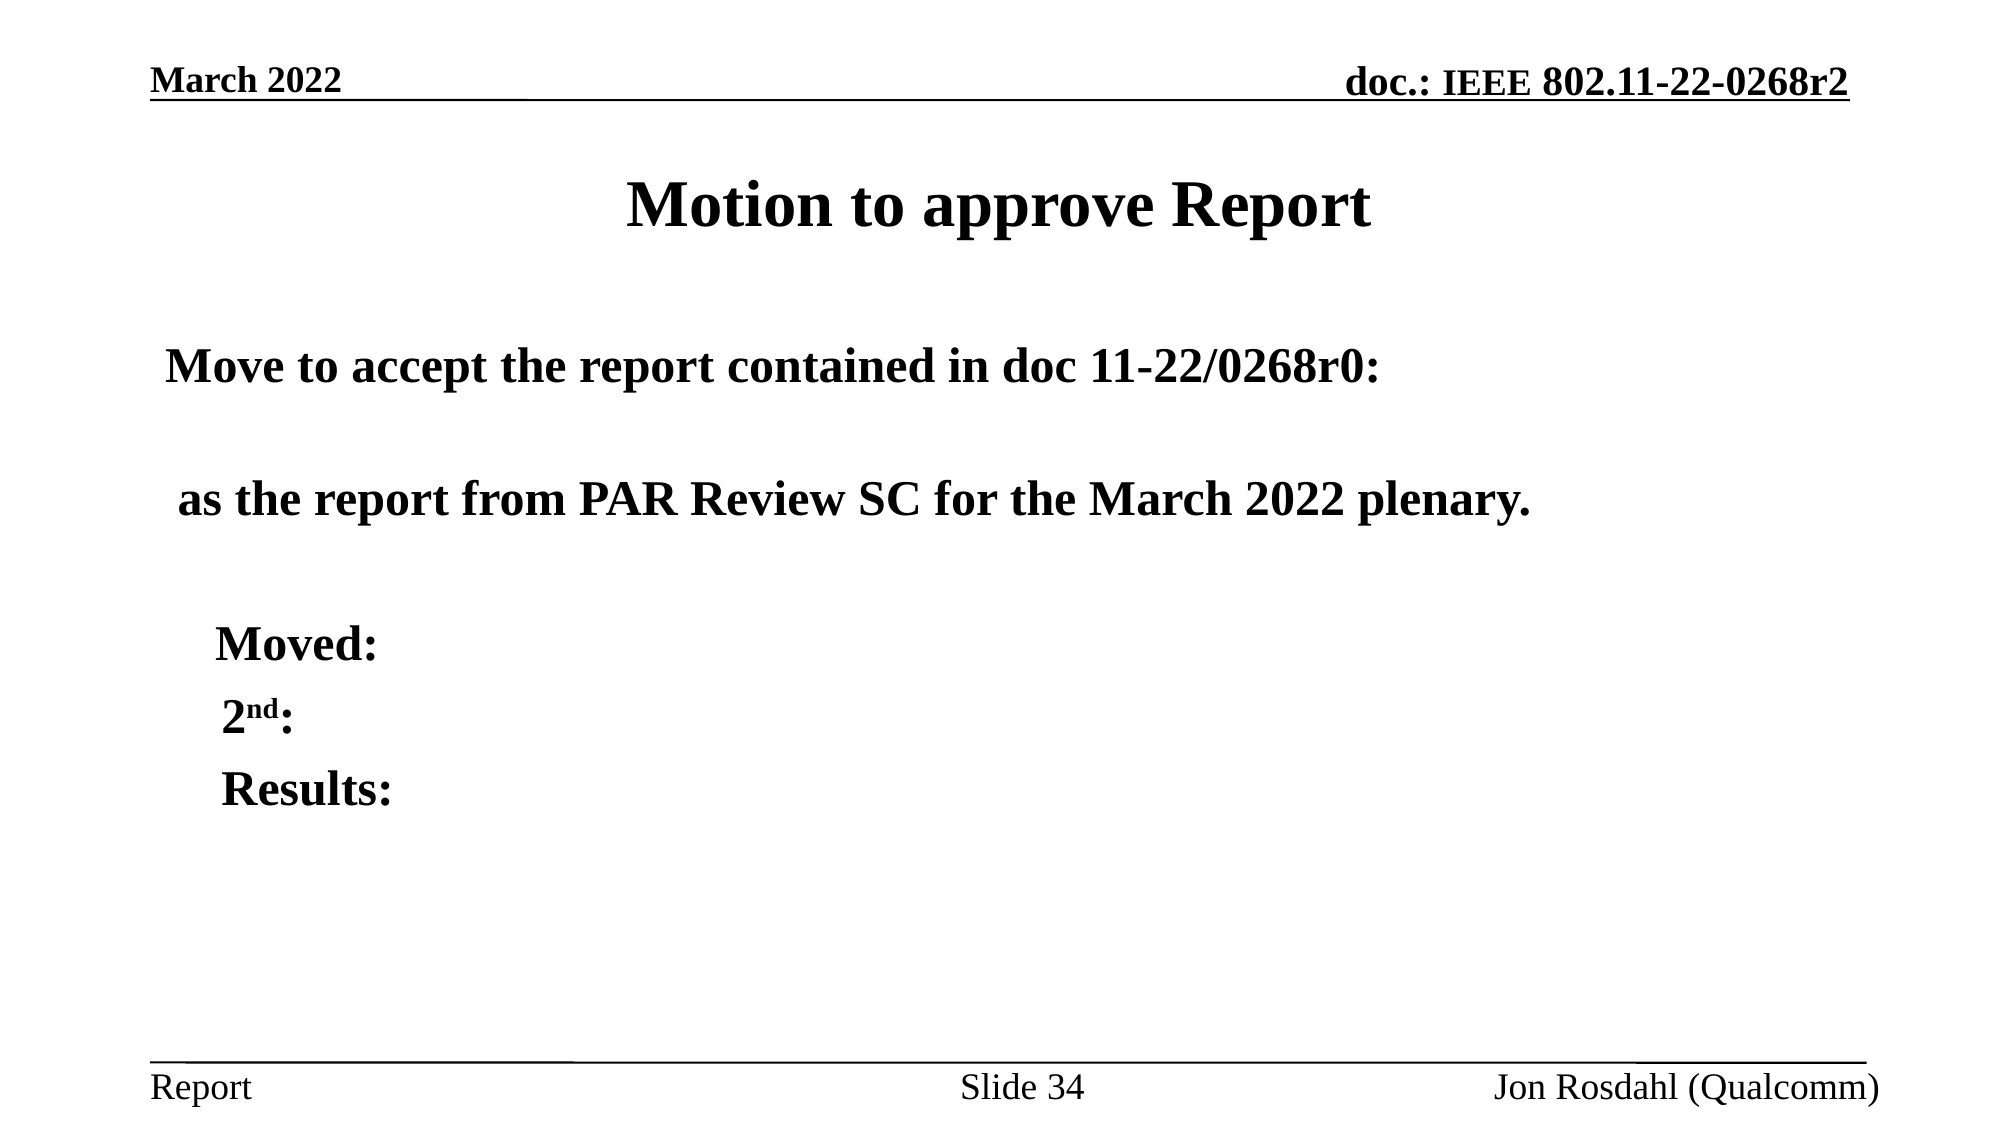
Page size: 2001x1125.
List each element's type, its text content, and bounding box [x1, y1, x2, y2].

title Motion to approve Report [149, 112, 1850, 288]
footer Jon Rosdahl (Qualcomm) [1436, 1061, 1881, 1108]
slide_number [149, 49, 431, 100]
slide_number Slide 34 [950, 1061, 1095, 1125]
list Move to accept the report contained in doc 11-22/0268r0: as the report from PAR Review SC for the March 2022 plenary. Moved: 2nd: Results: [149, 324, 1850, 1000]
